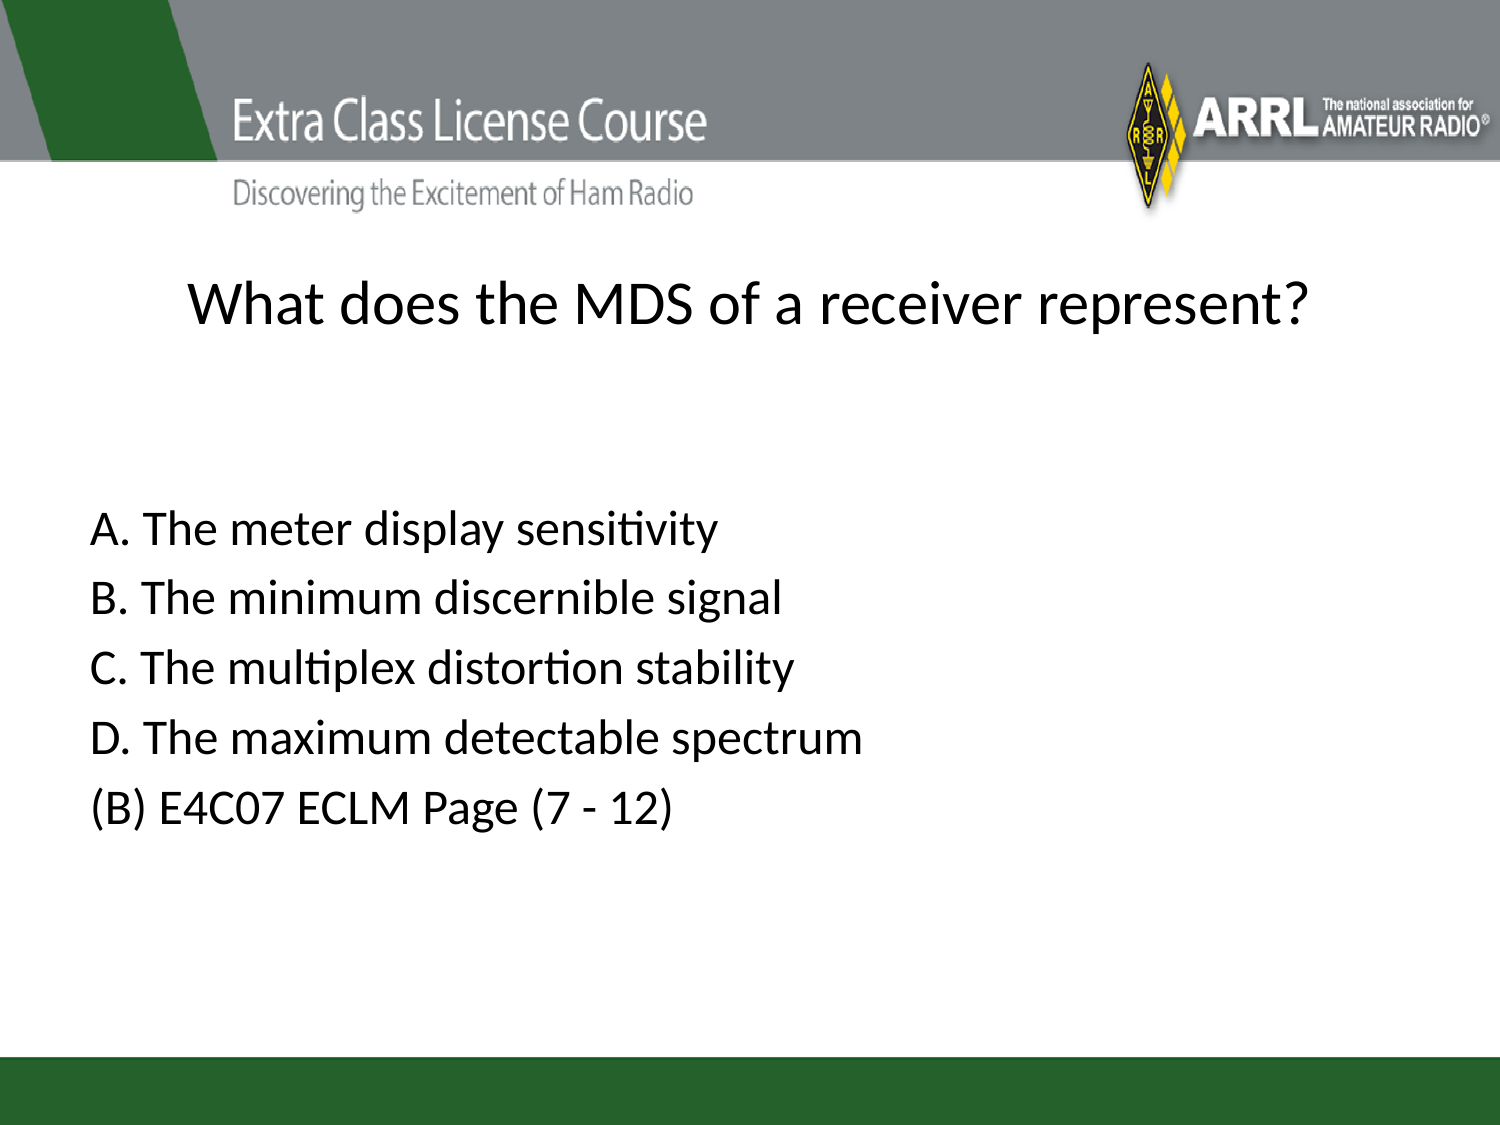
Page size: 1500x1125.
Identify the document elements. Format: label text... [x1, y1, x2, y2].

picture [0, 0, 1500, 1125]
title What does the MDS of a receiver represent? [75, 254, 1425, 435]
list A. The meter display sensitivity B. The minimum discernible signal C. The multiplex distortion stability D. The maximum detectable spectrum (B) E4C07 ECLM Page (7 - 12) [75, 487, 1425, 1005]
